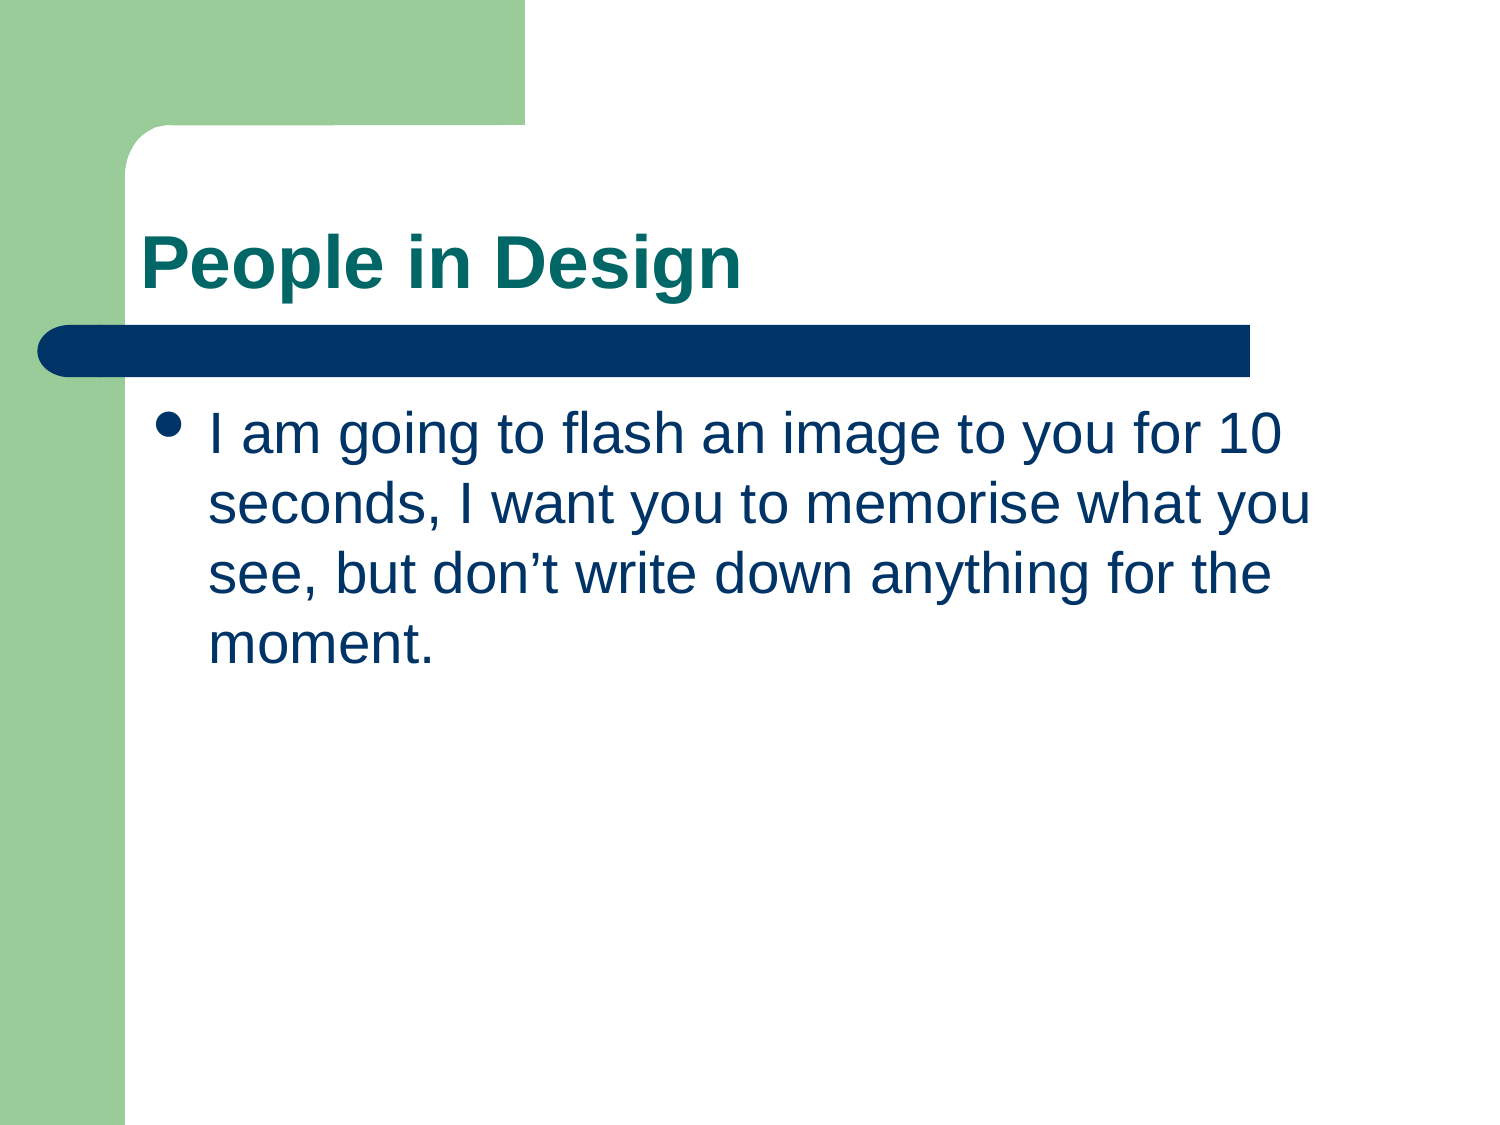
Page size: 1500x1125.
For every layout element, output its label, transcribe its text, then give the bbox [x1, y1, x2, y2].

title People in Design [124, 124, 1426, 313]
list I am going to flash an image to you for 10 seconds, I want you to memorise what you see, but don’t write down anything for the moment. [137, 387, 1400, 999]
